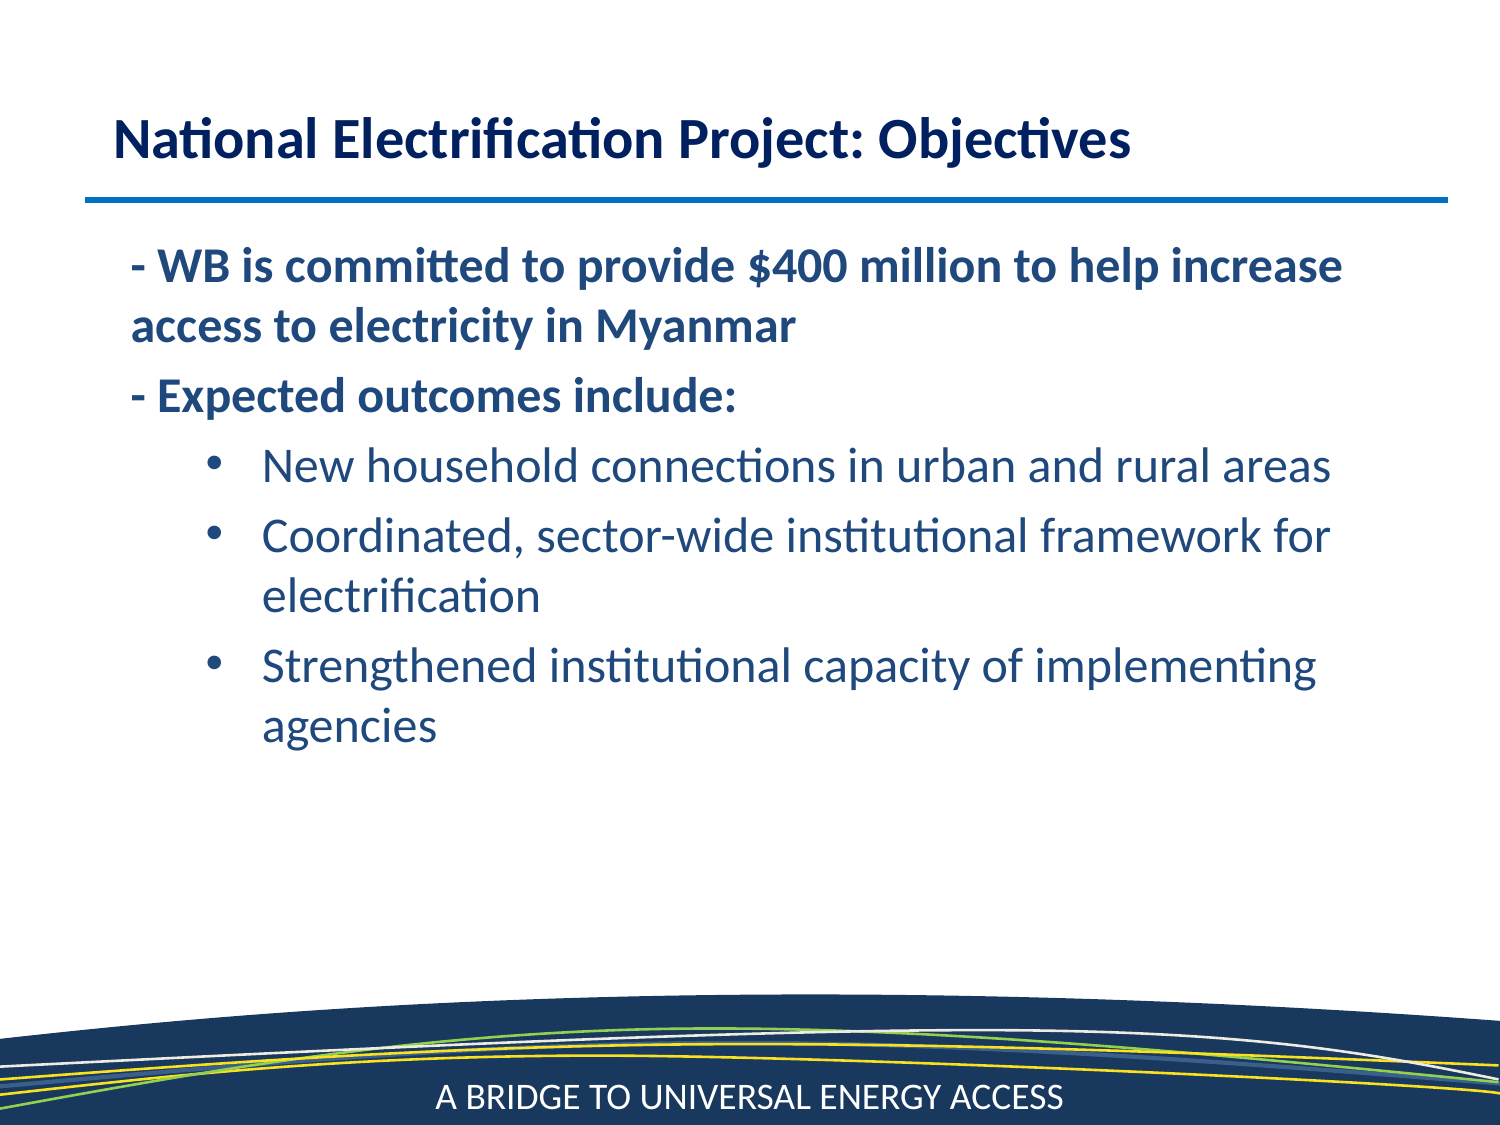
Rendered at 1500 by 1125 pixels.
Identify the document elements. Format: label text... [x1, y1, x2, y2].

text_box - WB is committed to provide $400 million to help increase access to electricity in Myanmar - Expected outcomes include: New household connections in urban and rural areas Coordinated, sector-wide institutional framework for electrification Strengthened institutional capacity of implementing agencies [40, 224, 1441, 968]
text_box [1425, 1060, 1499, 1064]
text_box National Electrification Project: Objectives [85, 92, 1435, 173]
text_box [389, 1026, 852, 1045]
text_box [65, 78, 1378, 224]
slide_number 11 [1074, 1042, 1425, 1103]
text_box [10, 1028, 1285, 1064]
text_box A Bridge to Universal Energy Access [0, 1064, 1500, 1125]
text_box [0, 994, 1500, 1064]
